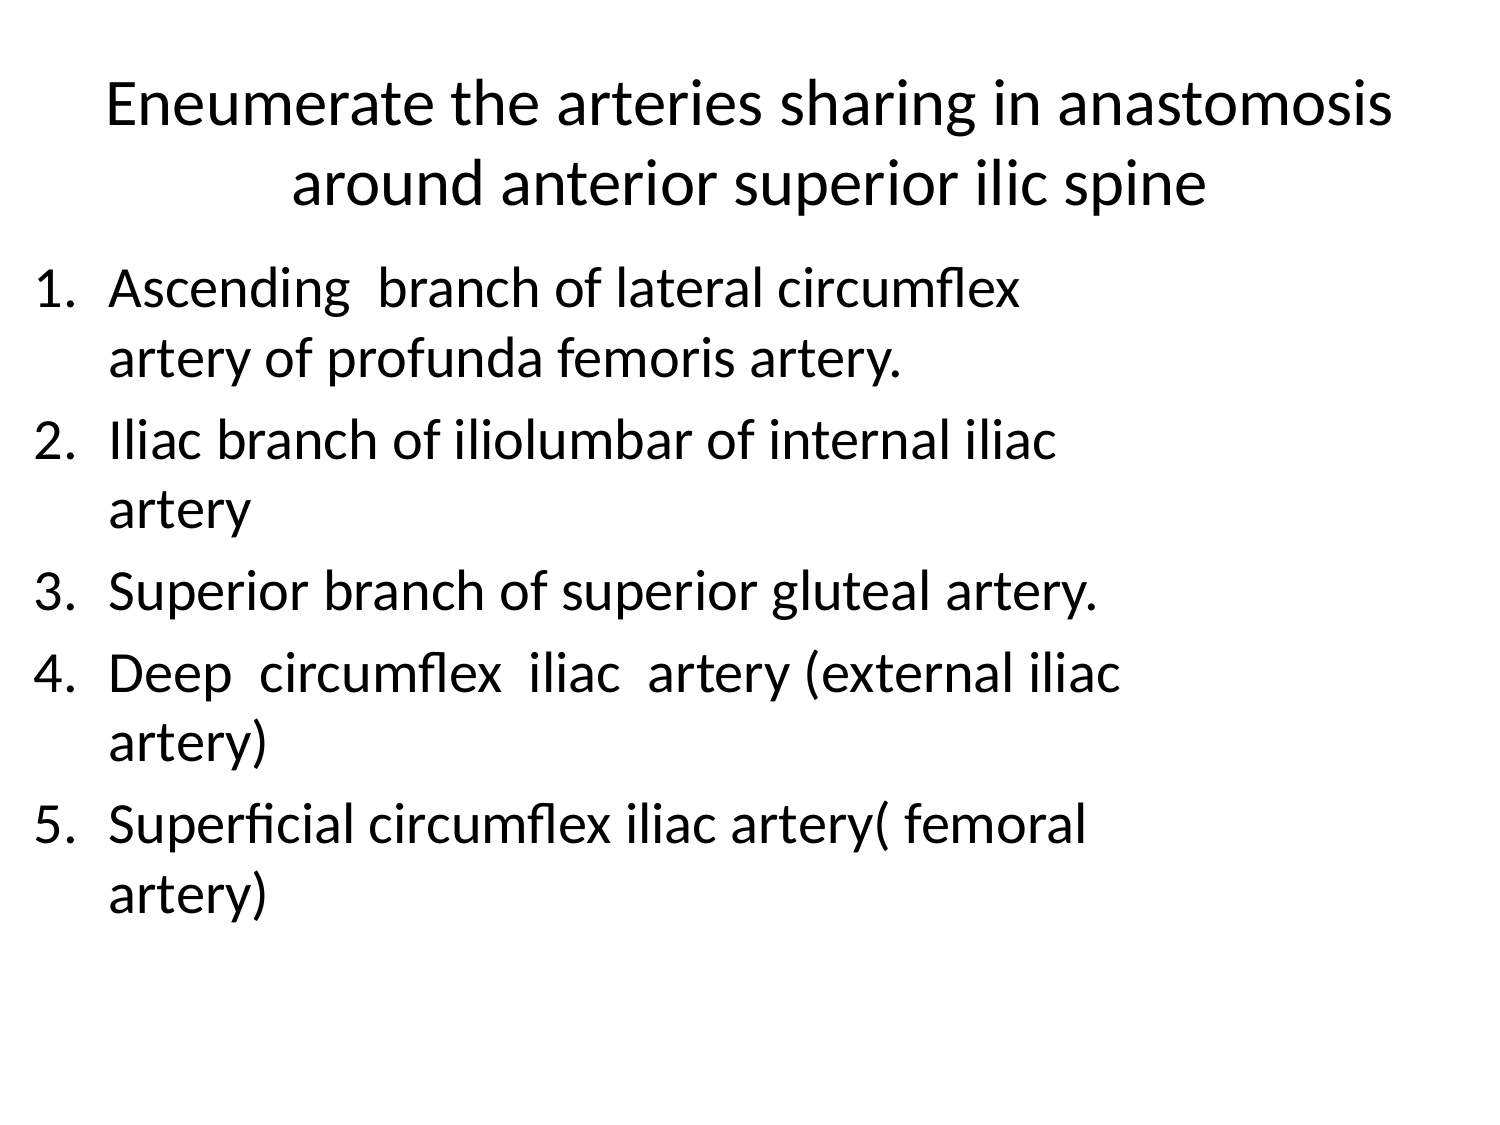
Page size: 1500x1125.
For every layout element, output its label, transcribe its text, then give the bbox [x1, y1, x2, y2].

list Ascending branch of lateral circumflex artery of profunda femoris artery. Iliac branch of iliolumbar of internal iliac artery Superior branch of superior gluteal artery. Deep circumflex iliac artery (external iliac artery) Superficial circumflex iliac artery( femoral artery) [0, 241, 1188, 985]
title Eneumerate the arteries sharing in anastomosis around anterior superior ilic spine [75, 45, 1425, 233]
